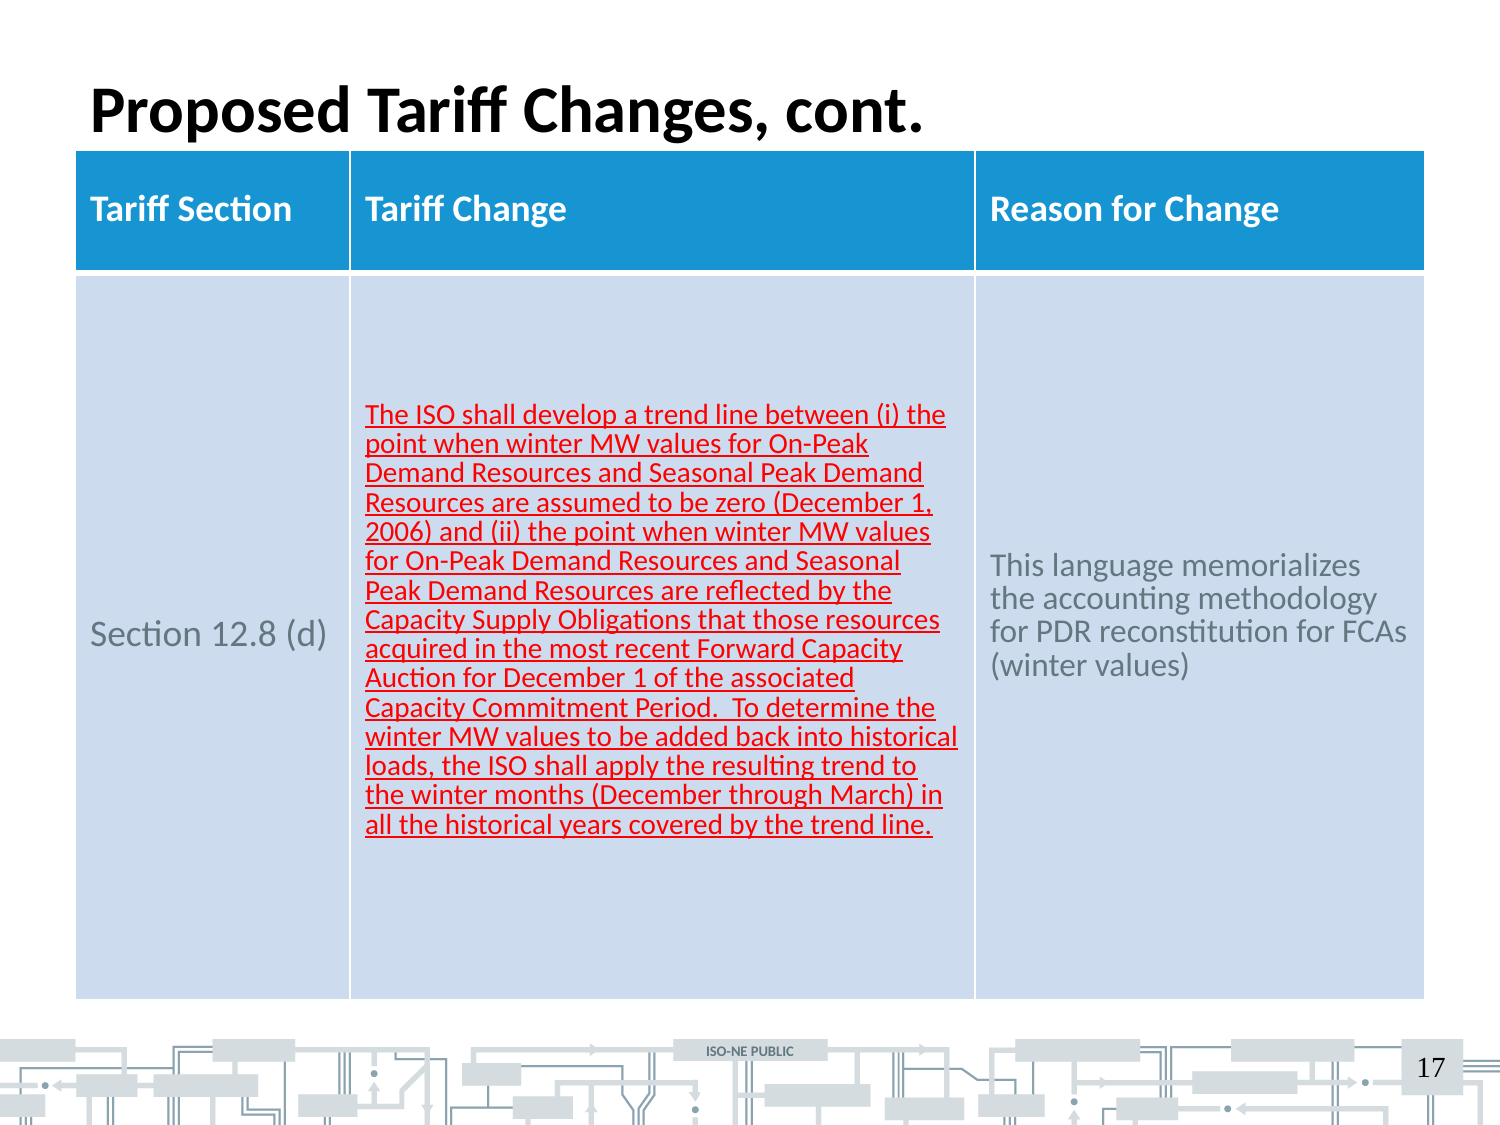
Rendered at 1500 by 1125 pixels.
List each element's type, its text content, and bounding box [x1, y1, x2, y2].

table_cell This language memorializes the accounting methodology for PDR reconstitution for FCAs (winter values) [976, 276, 1424, 999]
table_header Reason for Change [976, 151, 1424, 270]
slide_number 17 [1400, 1044, 1463, 1088]
table_header Tariff Section [76, 151, 349, 270]
title Proposed Tariff Changes, cont. [75, 12, 1425, 149]
table_cell Section 12.8 (d) [76, 276, 349, 999]
table_cell The ISO shall develop a trend line between (i) the point when winter MW values for On-Peak Demand Resources and Seasonal Peak Demand Resources are assumed to be zero (December 1, 2006) and (ii) the point when winter MW values for On-Peak Demand Resources and Seasonal Peak Demand Resources are reflected by the Capacity Supply Obligations that those resources acquired in the most recent Forward Capacity Auction for December 1 of the associated Capacity Commitment Period. To determine the winter MW values to be added back into historical loads, the ISO shall apply the resulting trend to the winter months (December through March) in all the historical years covered by the trend line. [351, 276, 974, 999]
picture [0, 1031, 1500, 1125]
table_header Tariff Change [351, 151, 974, 270]
